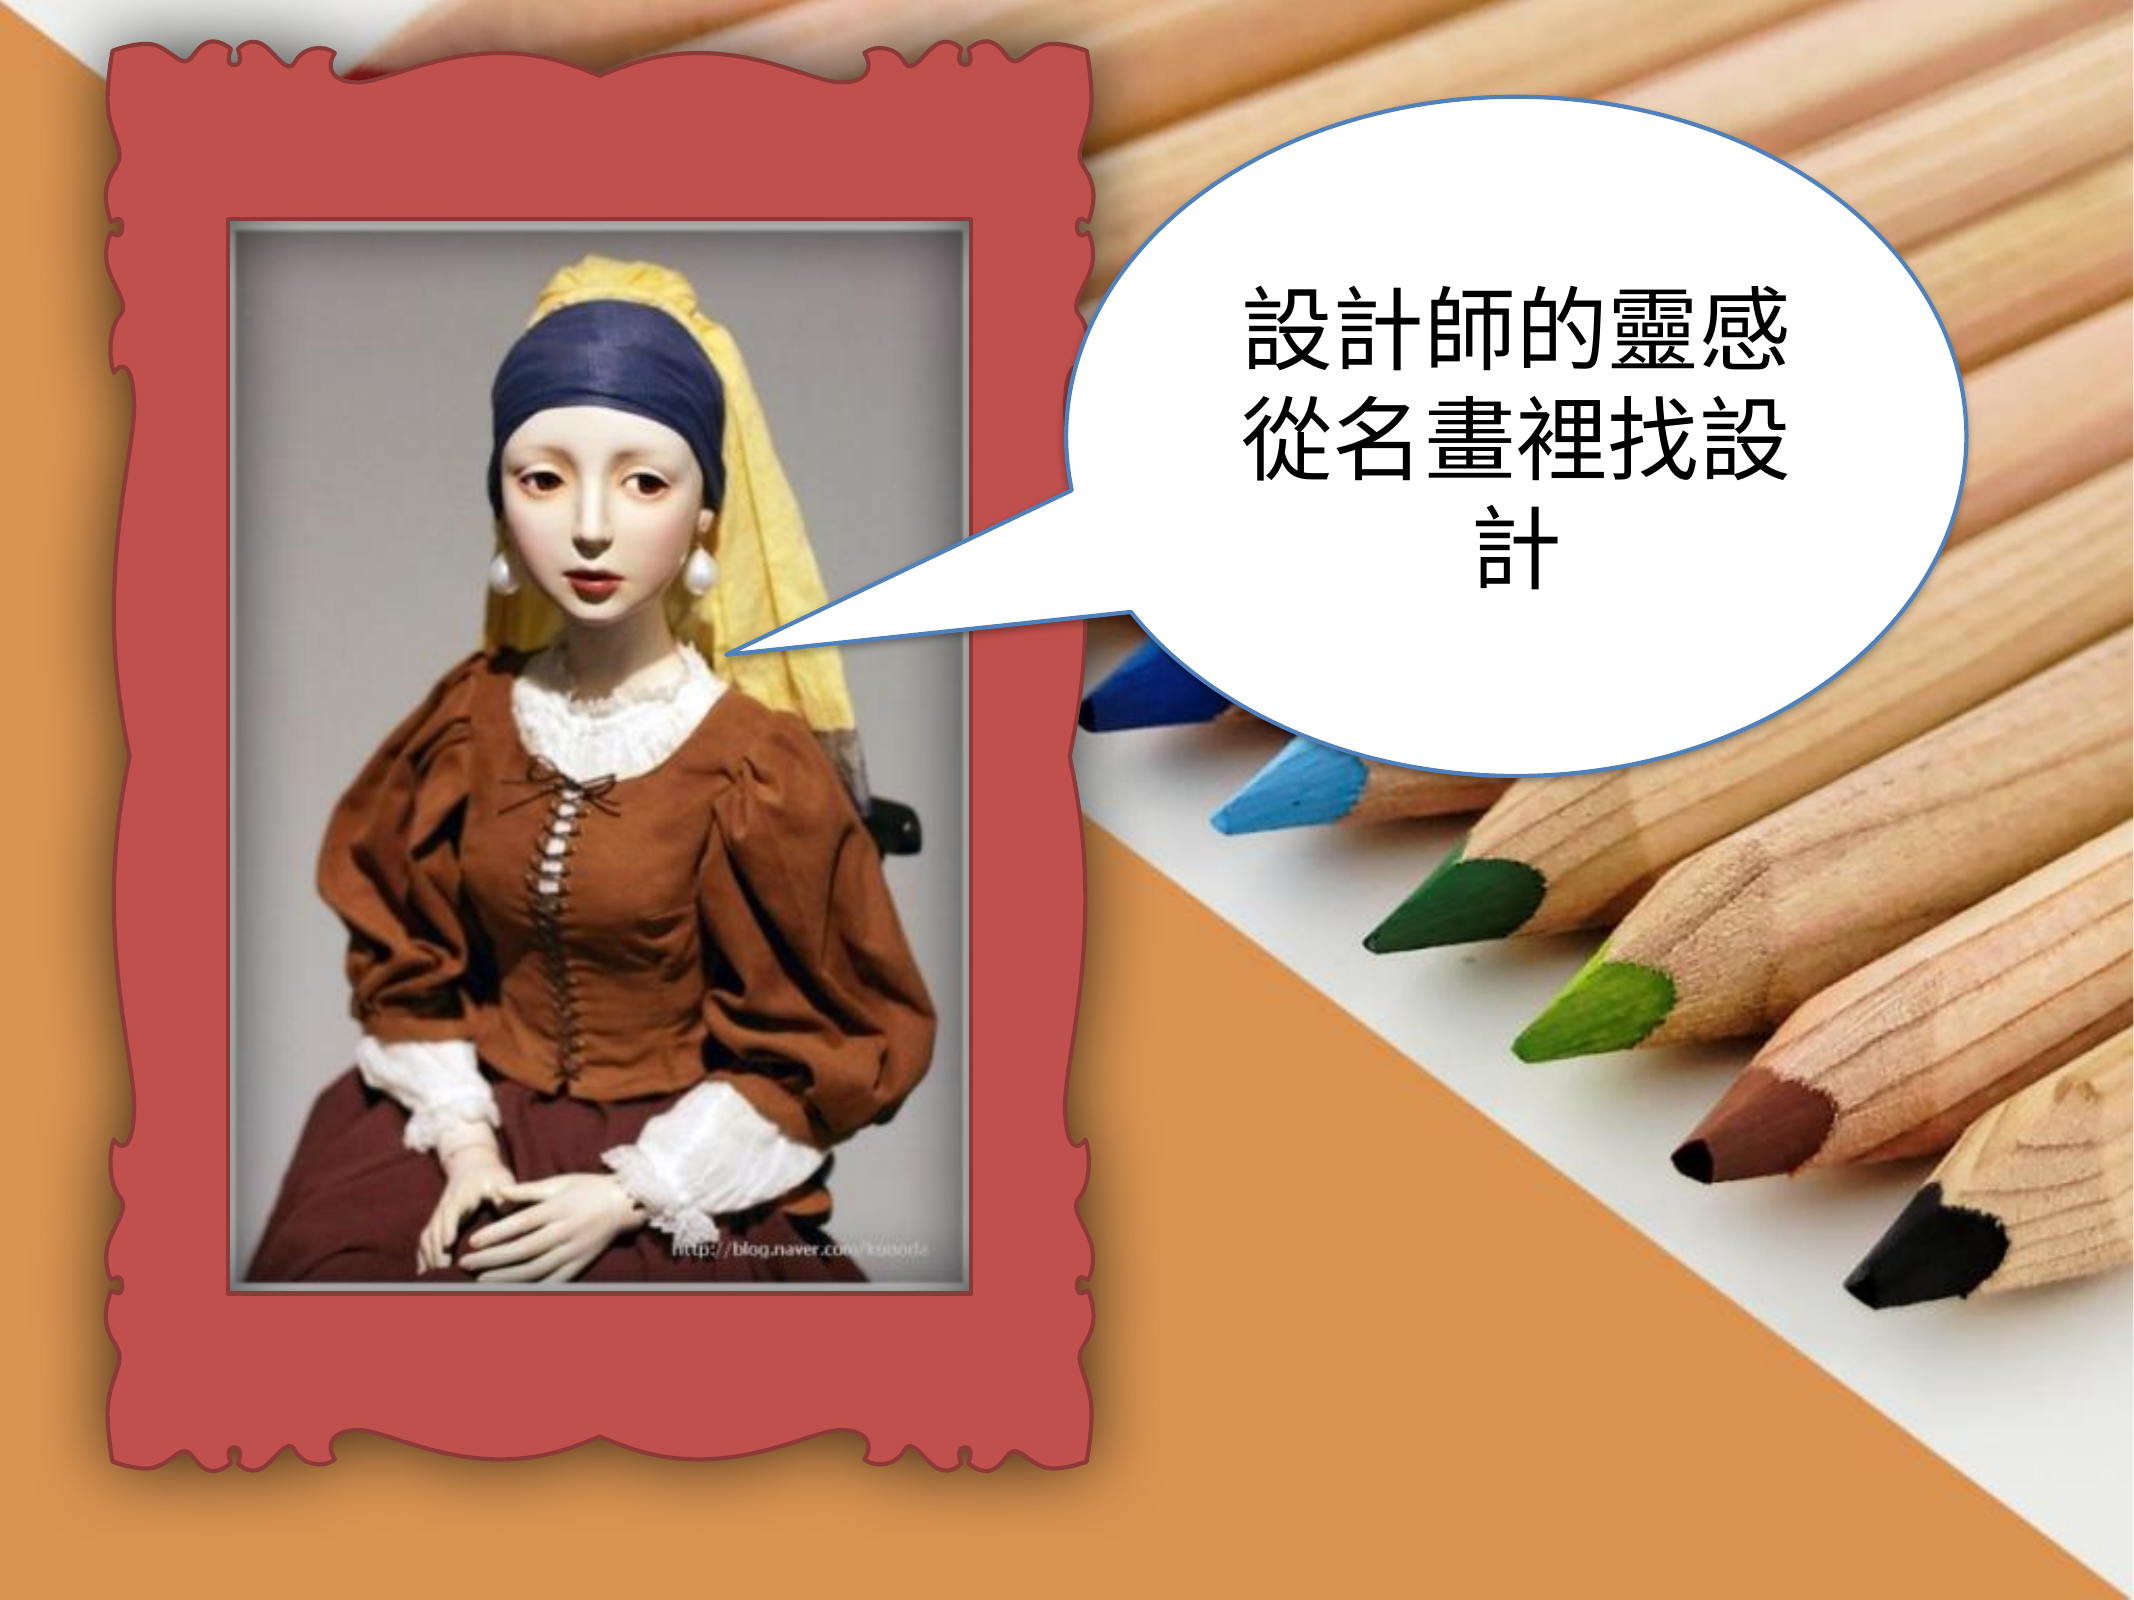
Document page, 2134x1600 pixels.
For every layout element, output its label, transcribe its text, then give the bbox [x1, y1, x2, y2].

text_box 設計師的靈感 從名畫裡找設計 [979, 96, 1967, 776]
picture [0, 0, 2134, 1600]
text_box [105, 41, 1094, 1471]
